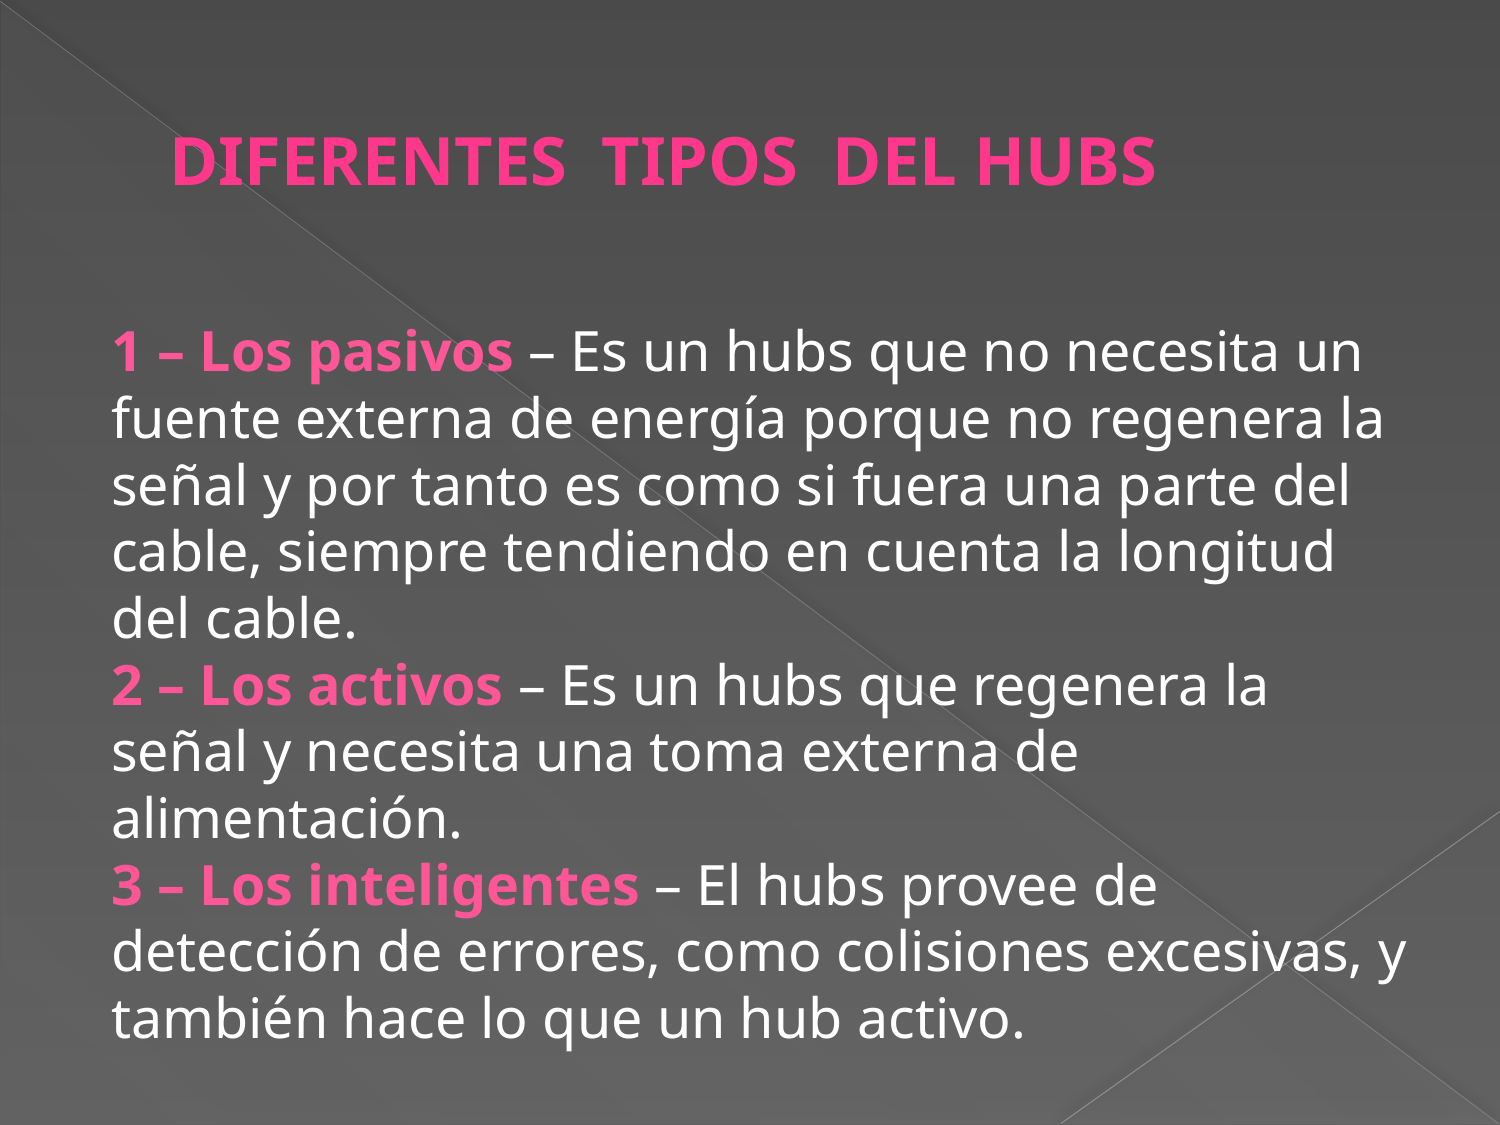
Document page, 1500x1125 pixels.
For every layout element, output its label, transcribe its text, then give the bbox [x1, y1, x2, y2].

title Diferentes tipos DEL HUBS [75, 43, 1425, 274]
list 1 – Los pasivos – Es un hubs que no necesita un fuente externa de energía porque no regenera la señal y por tanto es como si fuera una parte del cable, siempre tendiendo en cuenta la longitud del cable. 2 – Los activos – Es un hubs que regenera la señal y necesita una toma externa de alimentación. 3 – Los inteligentes – El hubs provee de detección de errores, como colisiones excesivas, y también hace lo que un hub activo. [75, 308, 1425, 1059]
